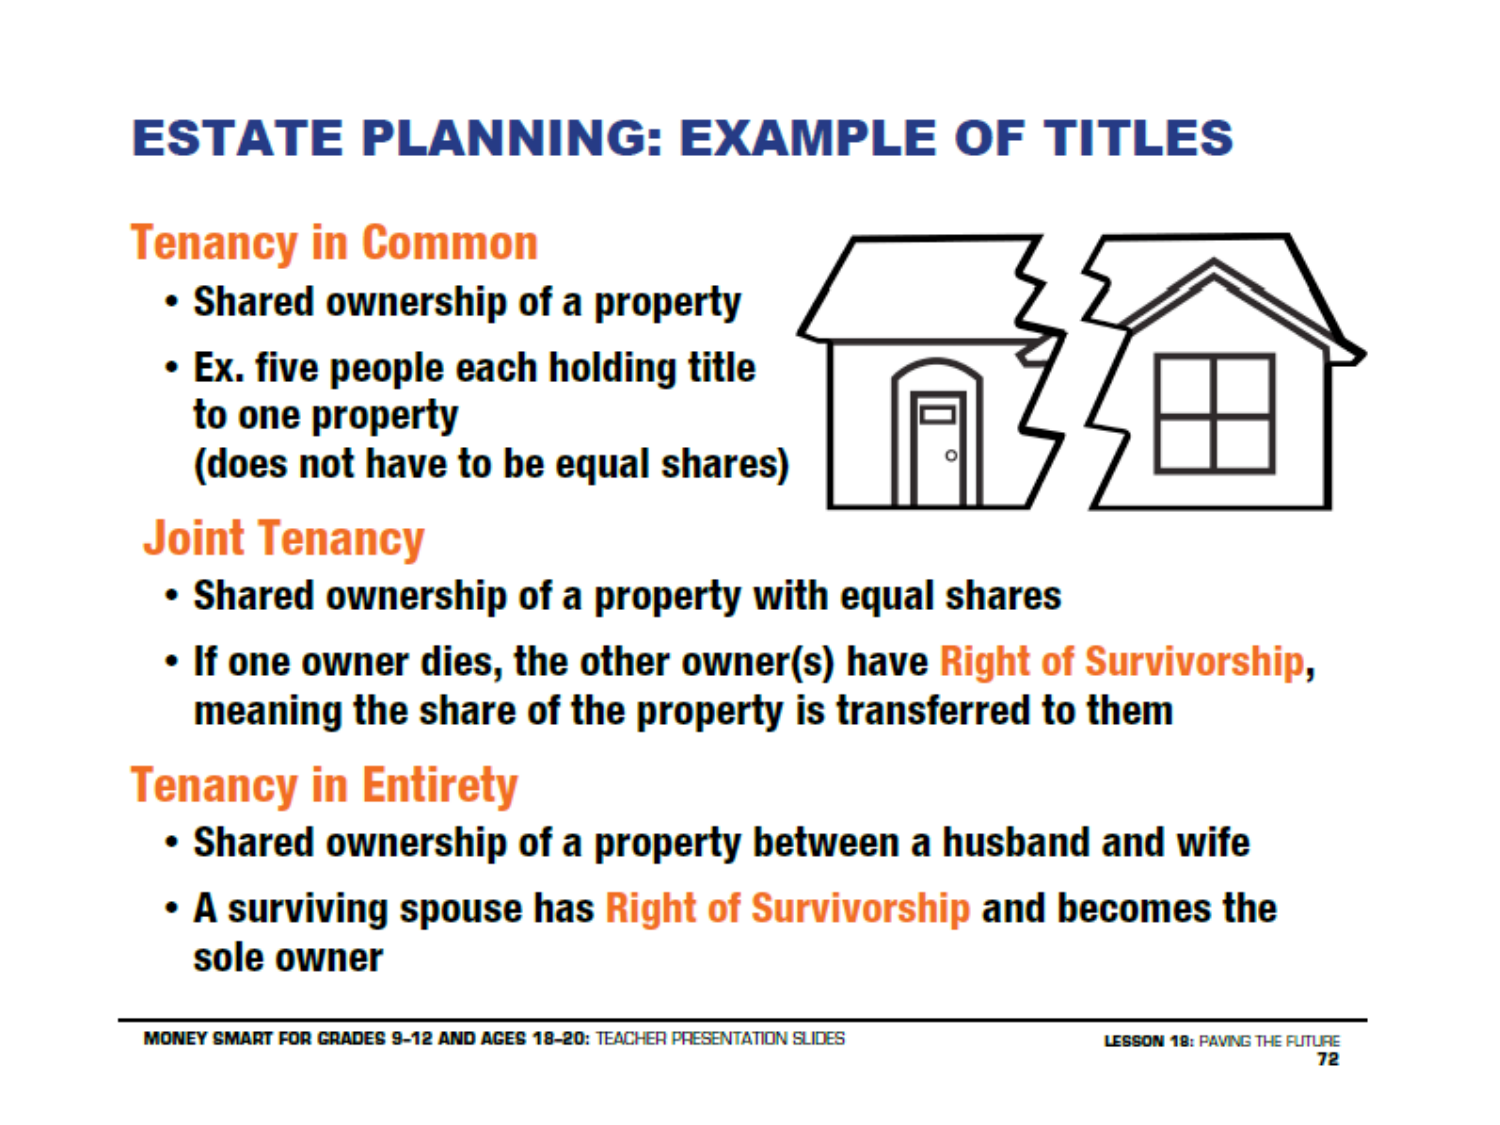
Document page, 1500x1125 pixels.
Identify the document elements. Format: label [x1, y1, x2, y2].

picture [62, 58, 1401, 1096]
